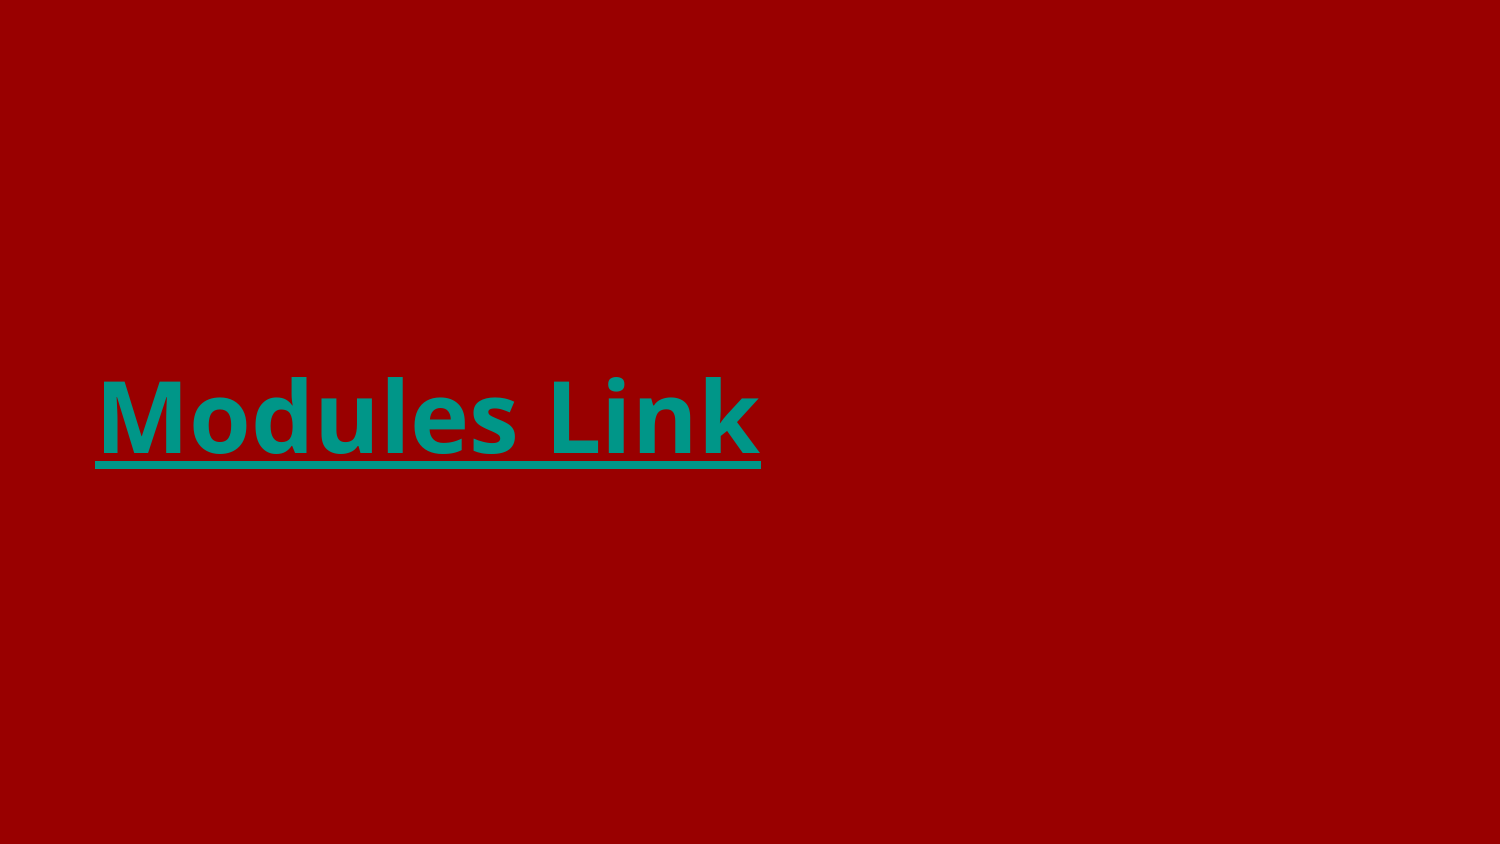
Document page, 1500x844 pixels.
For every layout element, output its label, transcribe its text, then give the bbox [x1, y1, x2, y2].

title Modules Link [80, 86, 1000, 758]
